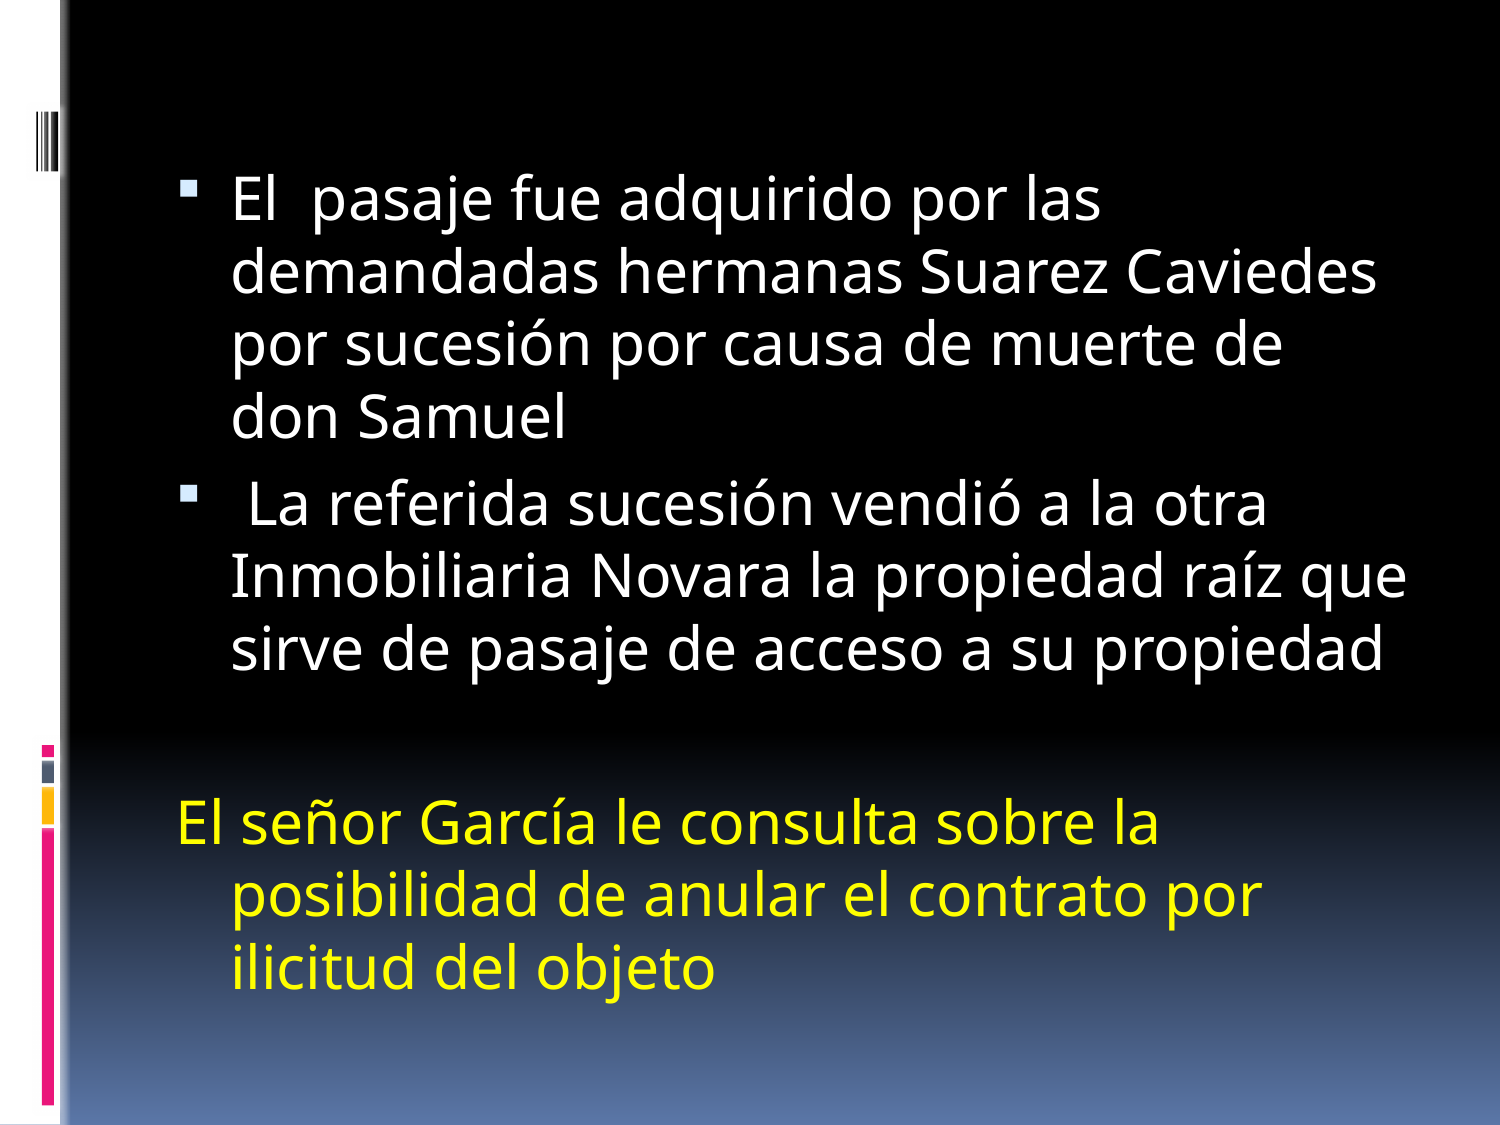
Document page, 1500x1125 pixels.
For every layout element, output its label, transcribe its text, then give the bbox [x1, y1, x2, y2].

list El pasaje fue adquirido por las demandadas hermanas Suarez Caviedes por sucesión por causa de muerte de don Samuel La referida sucesión vendió a la otra Inmobiliaria Novara la propiedad raíz que sirve de pasaje de acceso a su propiedad El señor García le consulta sobre la posibilidad de anular el contrato por ilicitud del objeto [150, 152, 1425, 1043]
